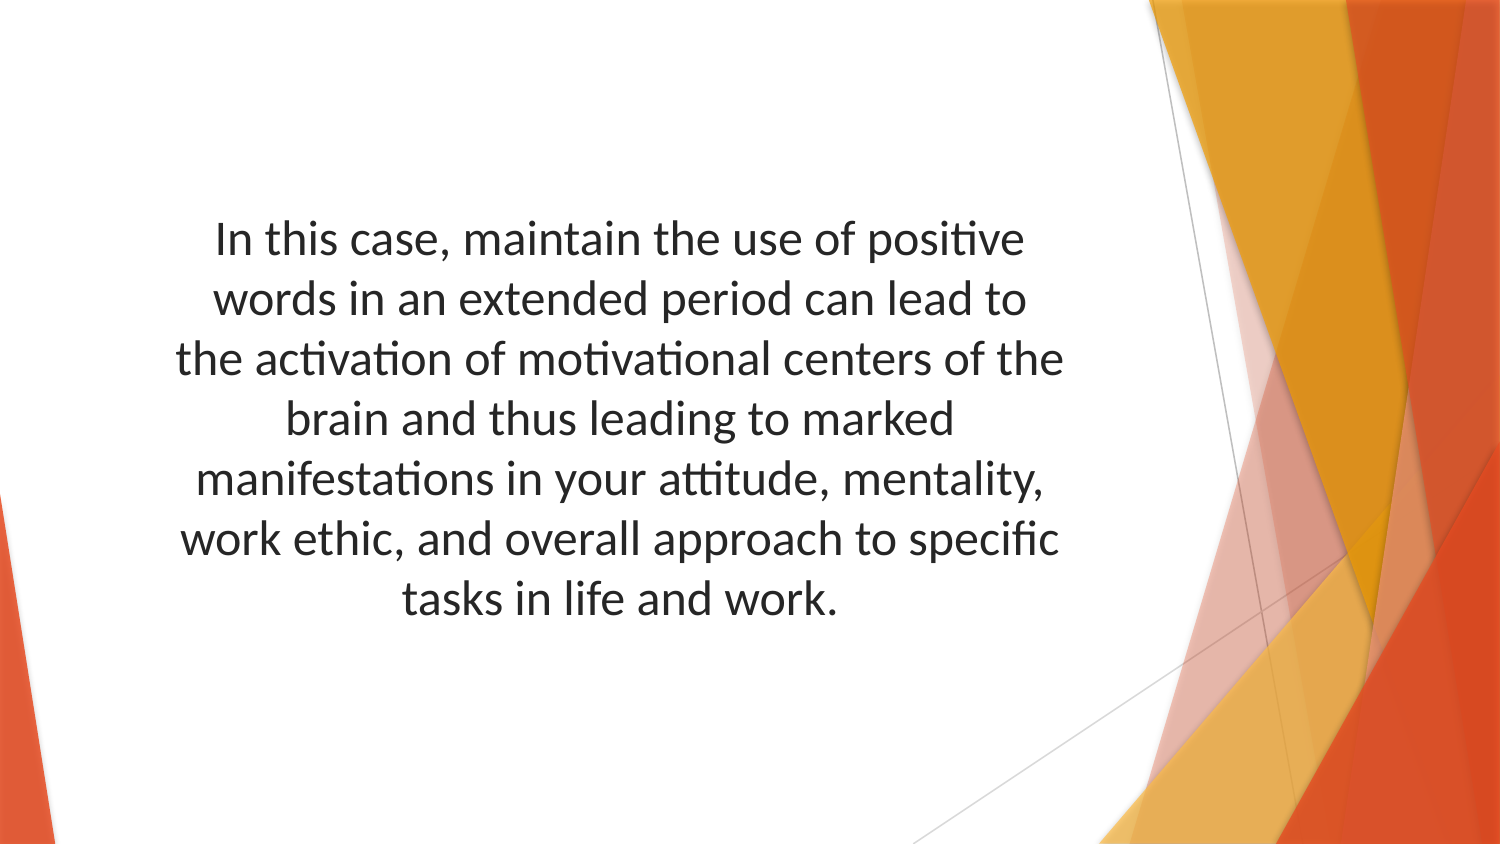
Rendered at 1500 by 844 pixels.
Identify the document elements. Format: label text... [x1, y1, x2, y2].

list In this case, maintain the use of positive words in an extended period can lead to the activation of motivational centers of the brain and thus leading to marked manifestations in your attitude, mentality, work ethic, and overall approach to specific tasks in life and work. [159, 197, 1081, 647]
